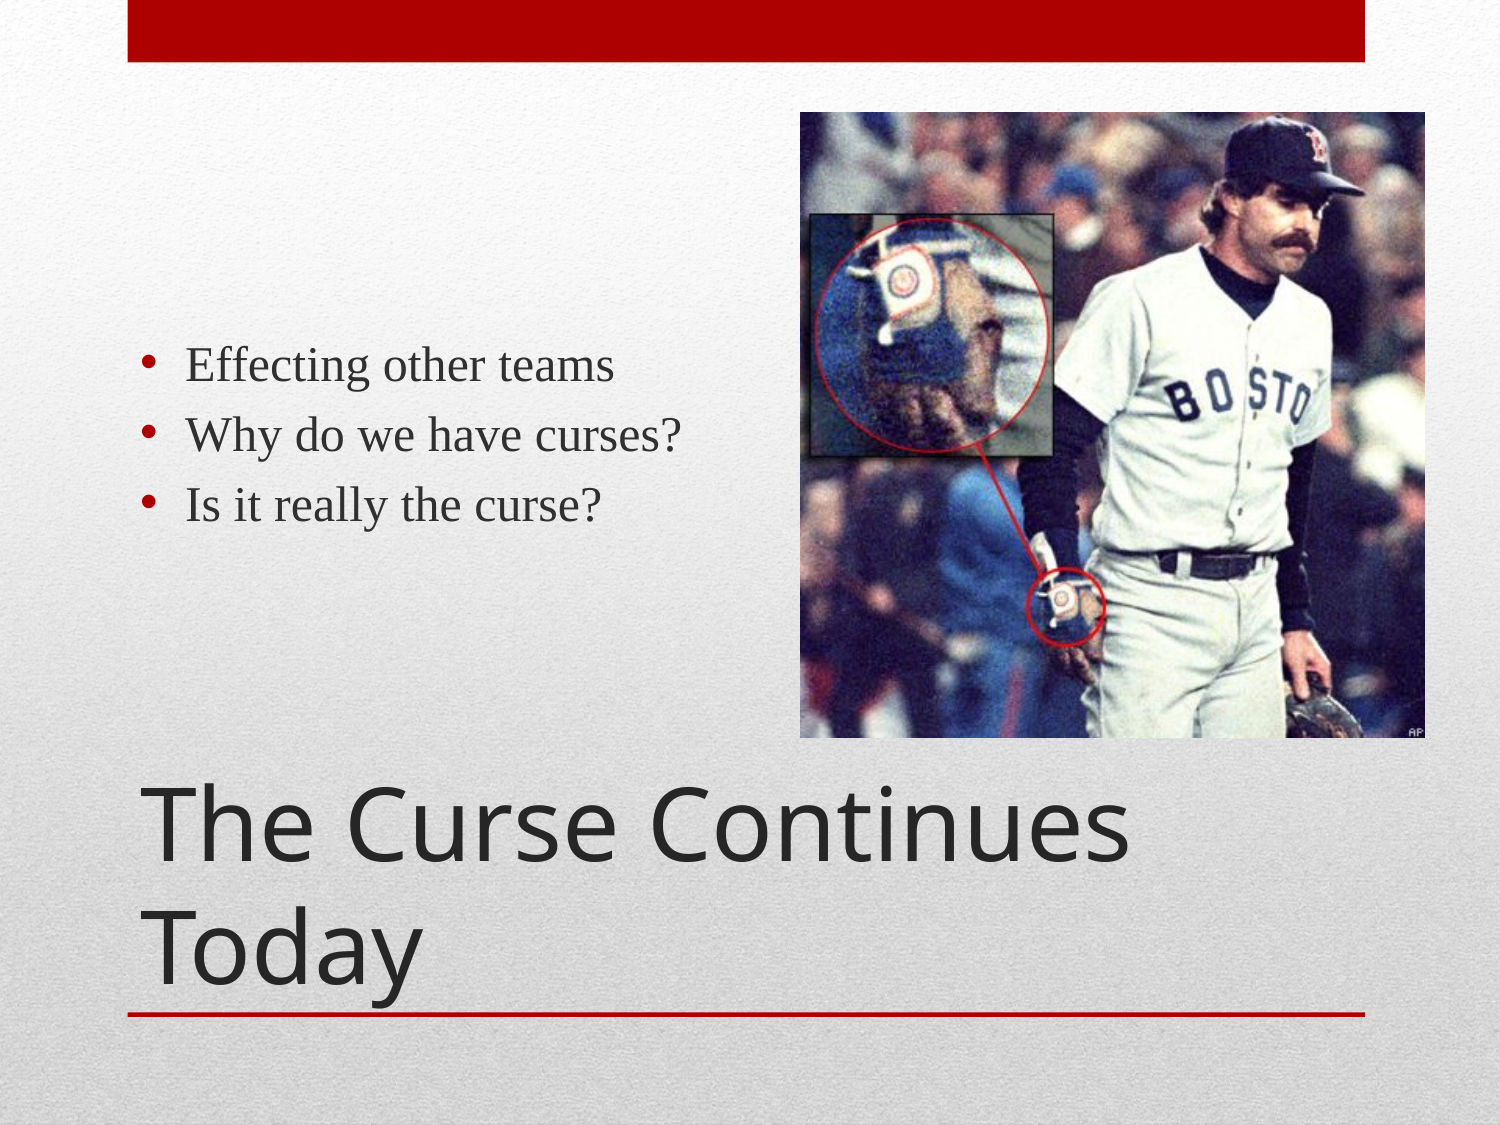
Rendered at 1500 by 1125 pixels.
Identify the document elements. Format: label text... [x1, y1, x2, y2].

picture [799, 111, 1426, 739]
title The Curse Continues Today [125, 750, 1238, 1013]
list Effecting other teams Why do we have curses? Is it really the curse? [125, 112, 1363, 750]
